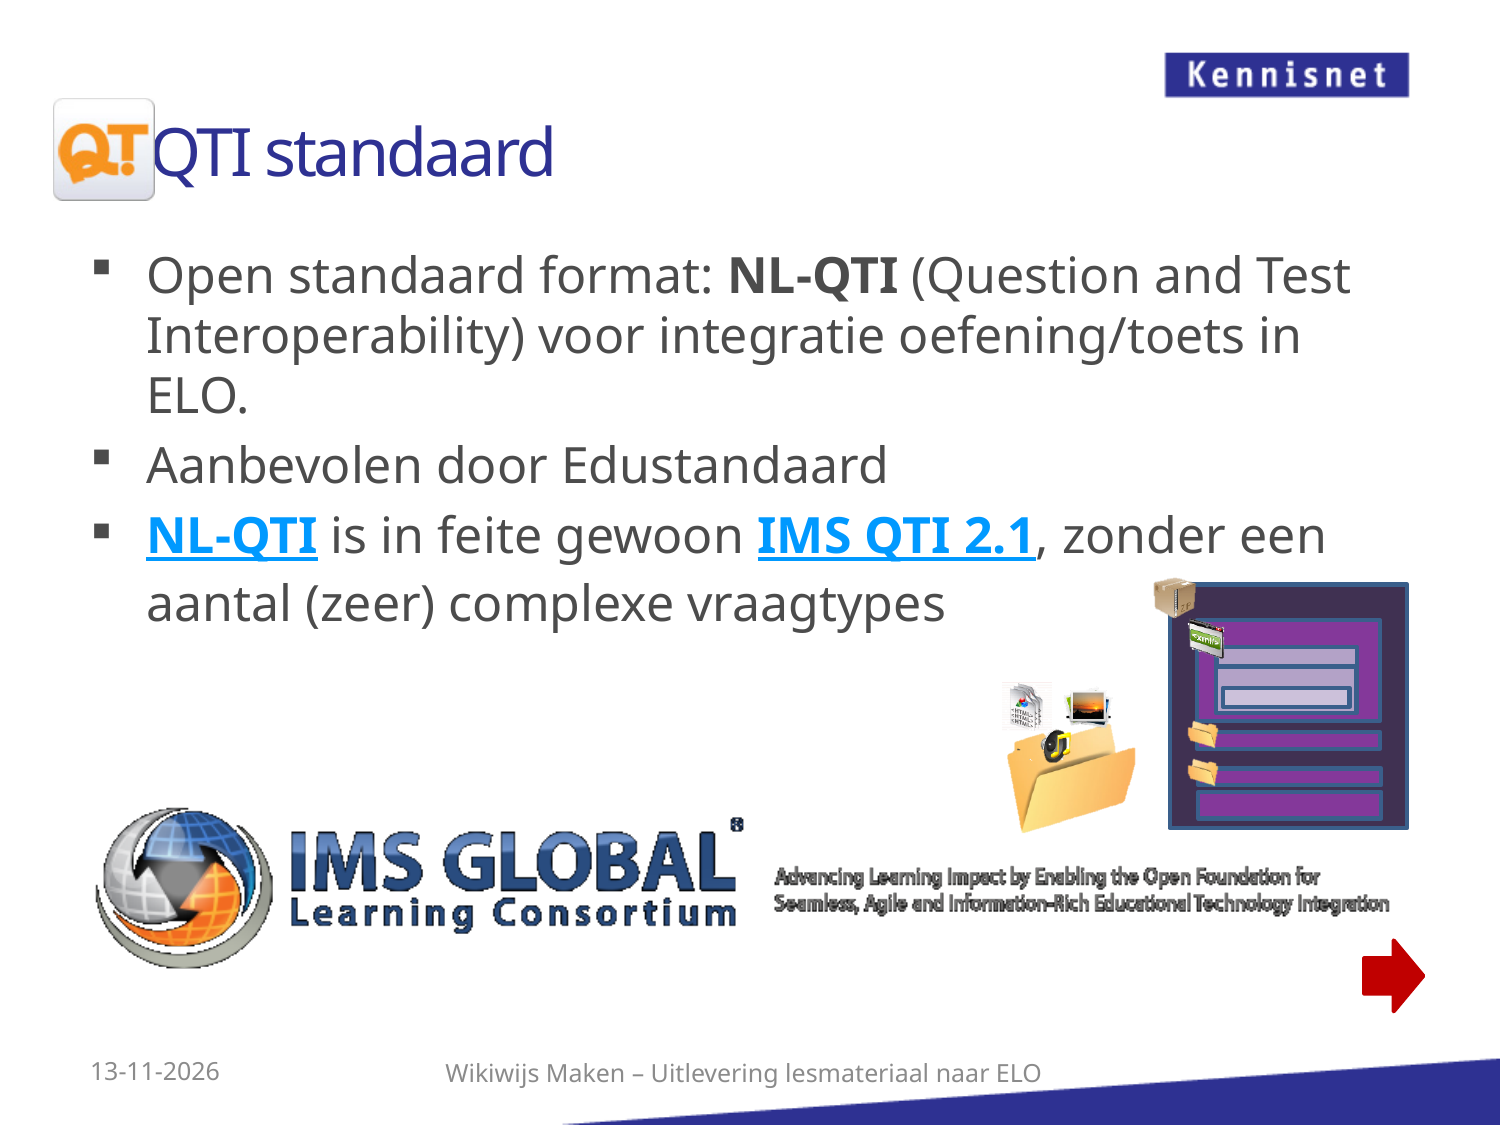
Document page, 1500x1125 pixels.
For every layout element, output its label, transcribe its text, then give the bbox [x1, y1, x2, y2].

title QTI standaard [74, 55, 1426, 235]
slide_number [75, 1042, 278, 1103]
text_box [986, 679, 1152, 858]
footer Wikiwijs Maken – Uitlevering lesmateriaal naar ELO [312, 1042, 1176, 1103]
list Open standaard format: NL-QTI (Question and Test Interoperability) voor integratie oefening/toets in ELO. Aanbevolen door Edustandaard NL-QTI is in feite gewoon IMS QTI 2.1, zonder een aantal (zeer) complexe vraagtypes [74, 235, 1426, 979]
picture [0, 0, 1500, 1125]
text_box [1151, 574, 1408, 829]
text_box [1362, 942, 1425, 1014]
